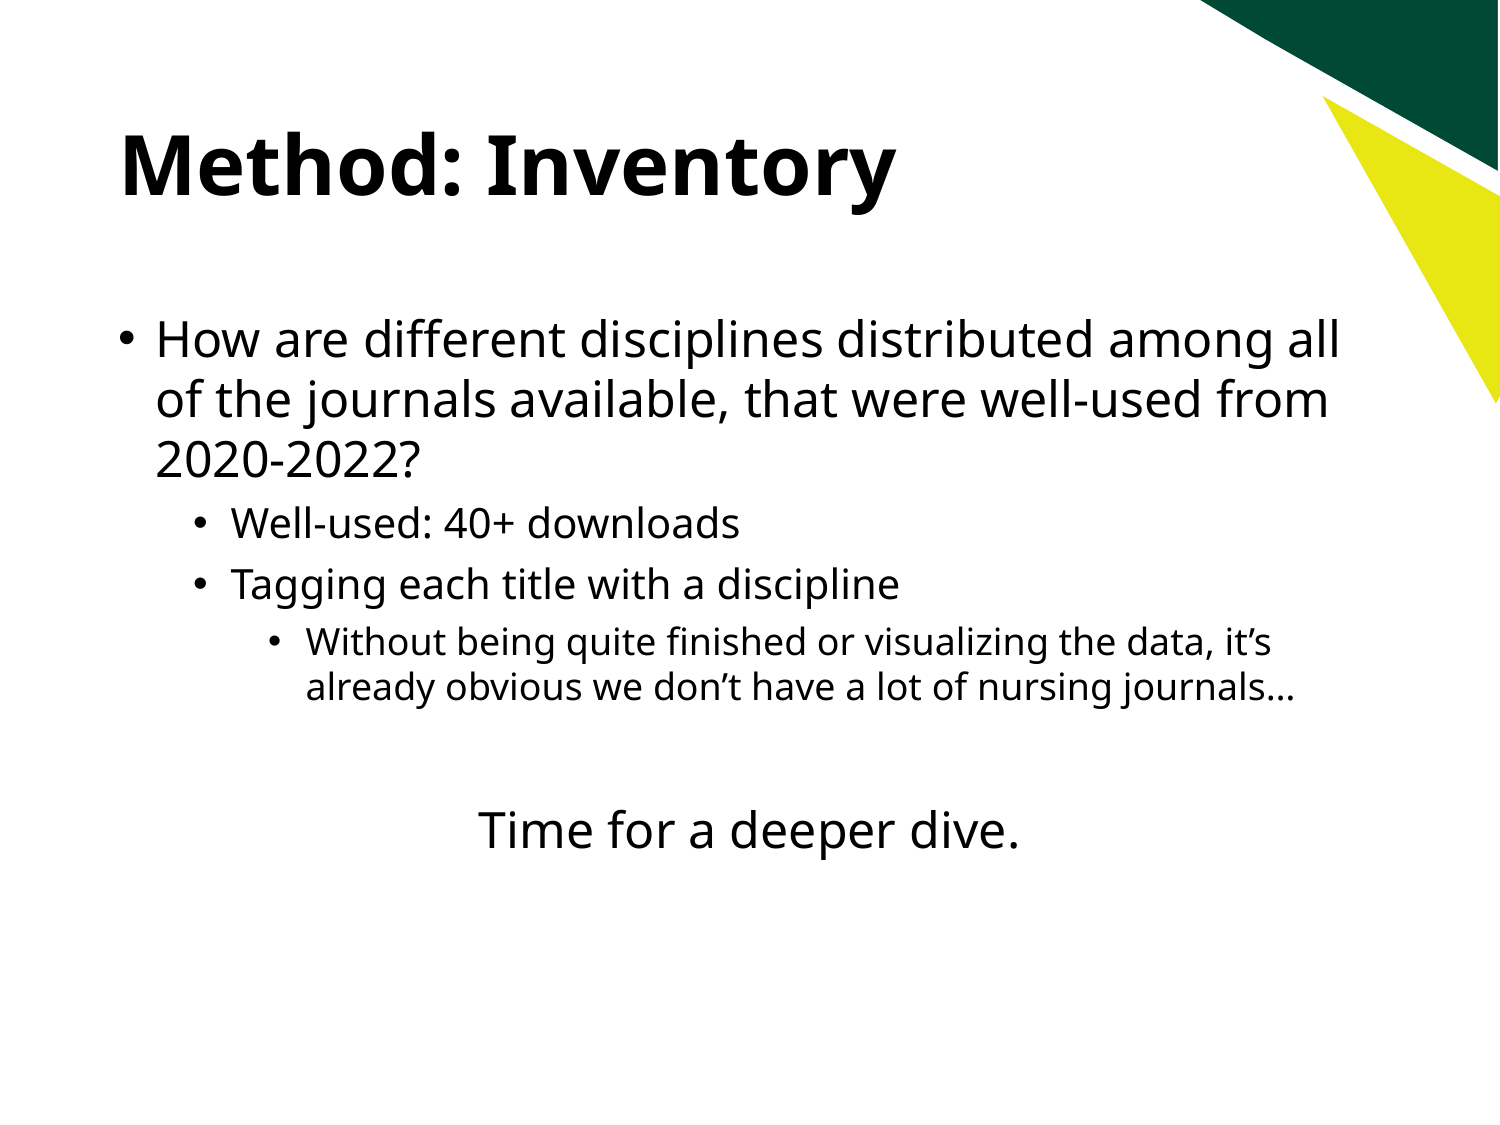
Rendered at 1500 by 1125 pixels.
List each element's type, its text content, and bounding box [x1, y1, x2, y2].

title Method: Inventory [103, 59, 1397, 278]
list How are different disciplines distributed among all of the journals available, that were well-used from 2020-2022? Well-used: 40+ downloads Tagging each title with a discipline Without being quite finished or visualizing the data, it’s already obvious we don’t have a lot of nursing journals… Time for a deeper dive. [103, 299, 1397, 900]
